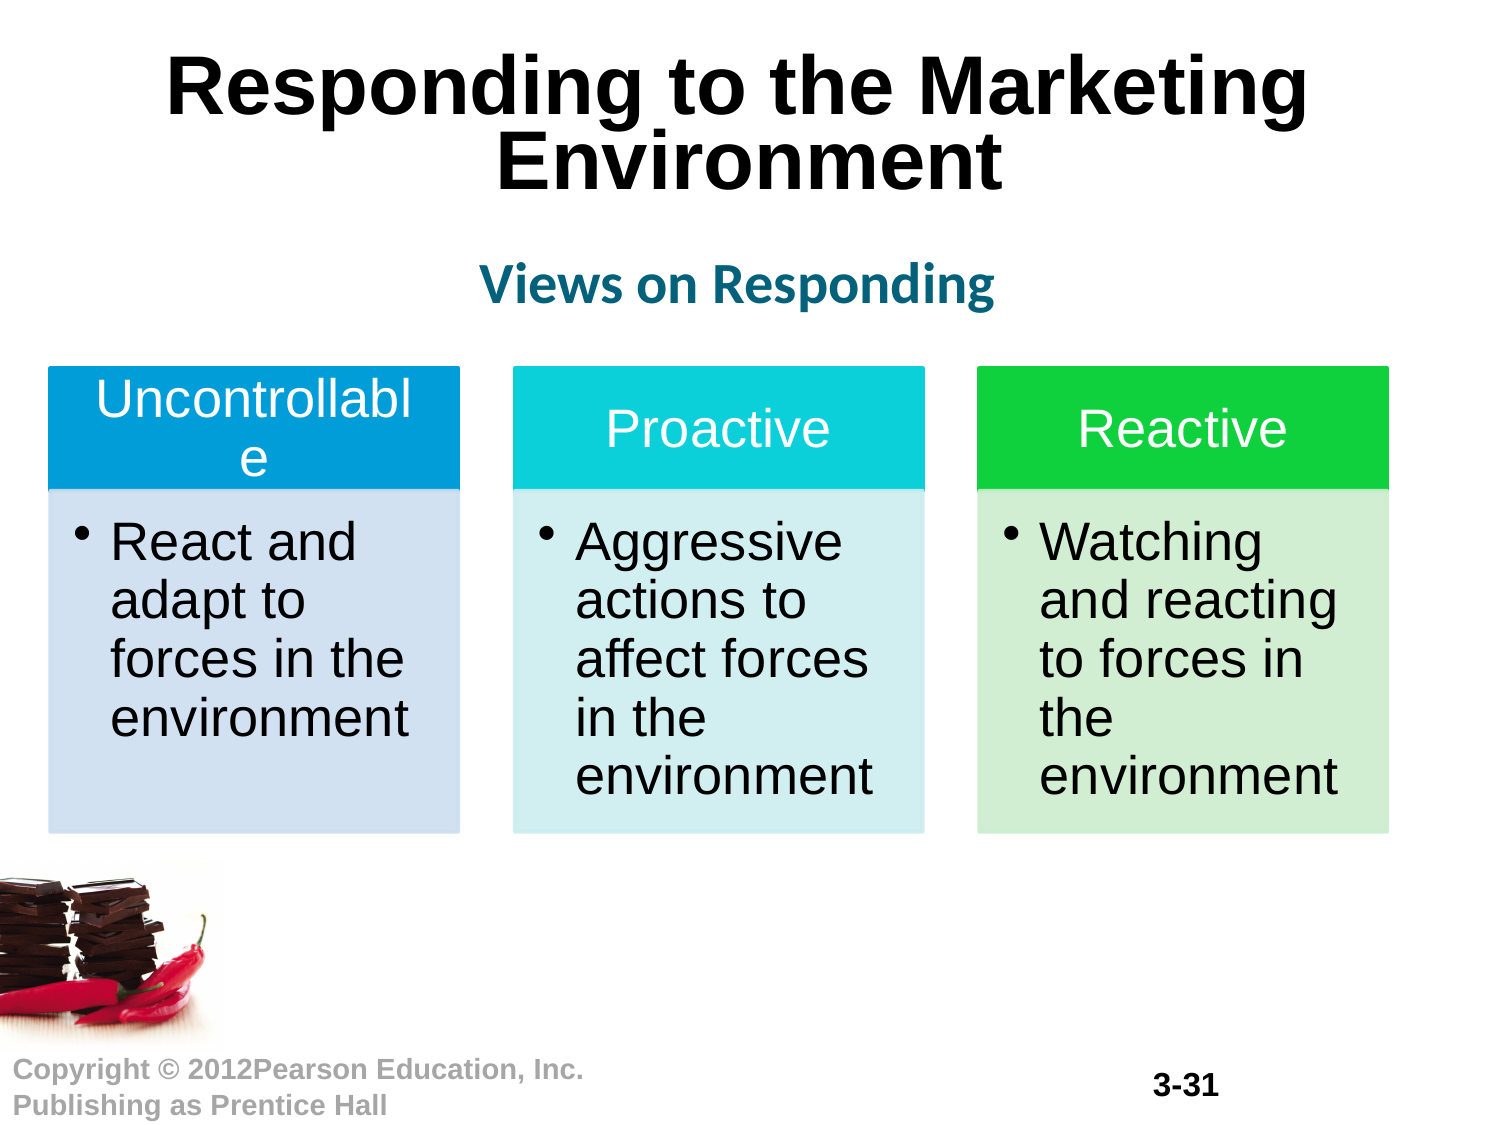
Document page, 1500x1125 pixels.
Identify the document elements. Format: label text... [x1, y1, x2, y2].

picture [0, 862, 225, 1050]
list Views on Responding [149, 237, 1326, 301]
title Responding to the Marketing Environment [112, 37, 1388, 226]
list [49, 324, 1388, 876]
